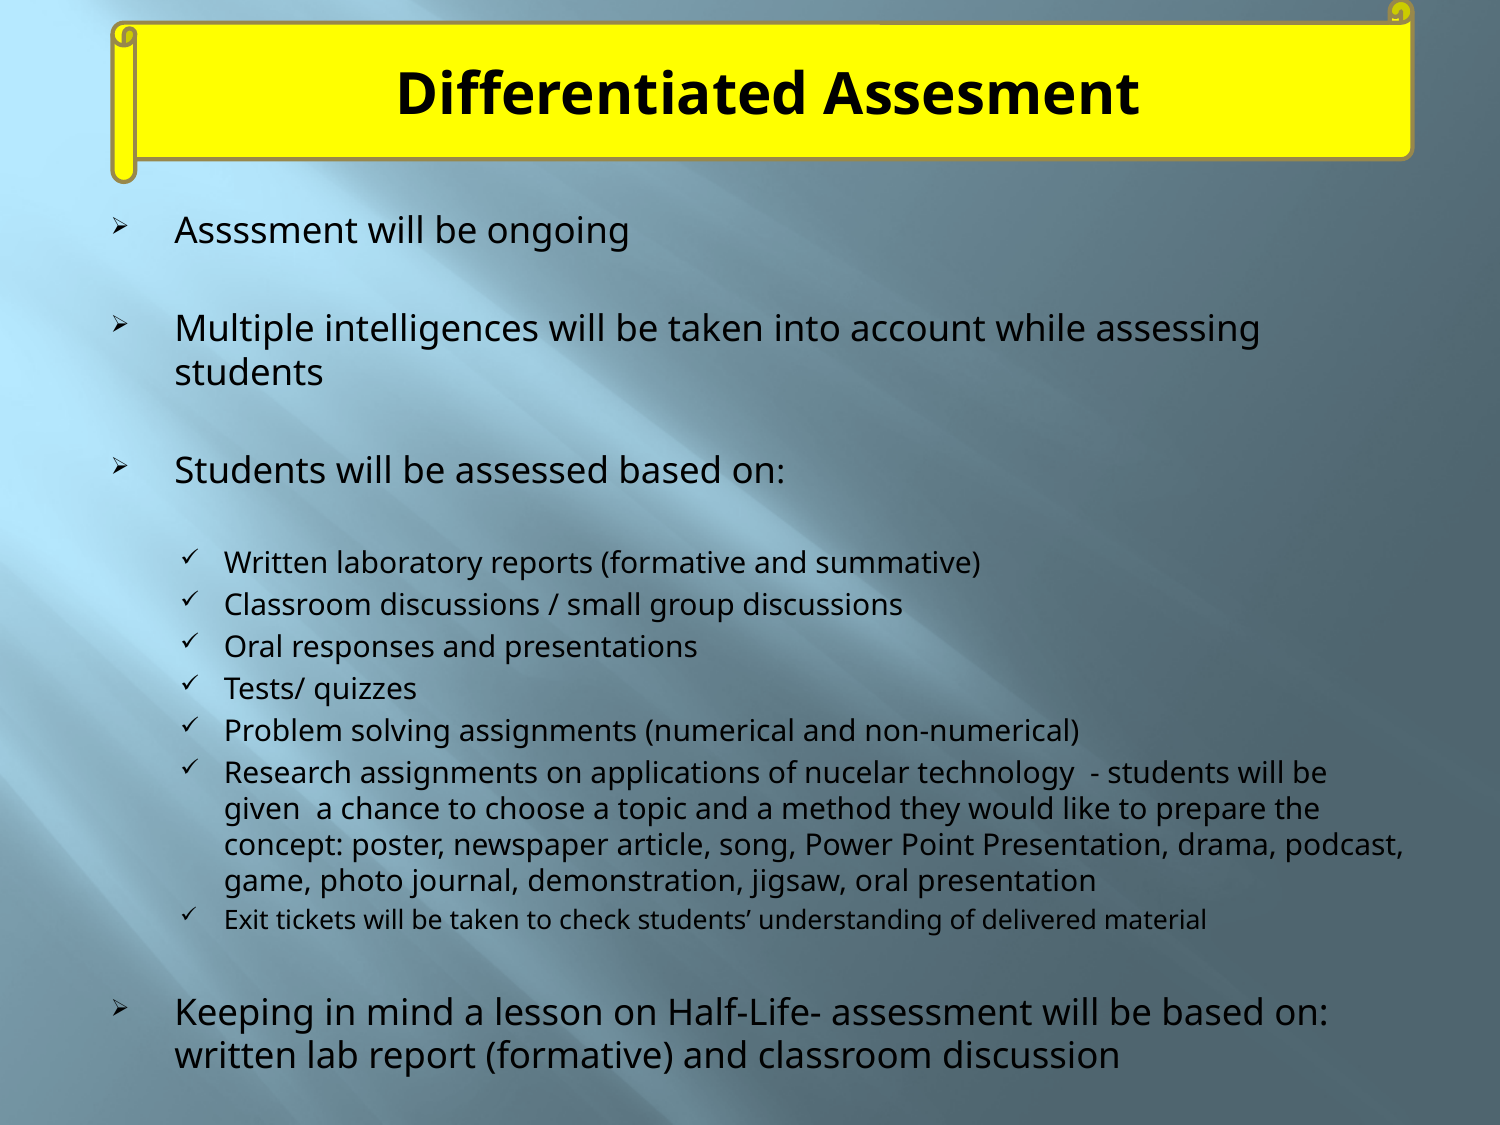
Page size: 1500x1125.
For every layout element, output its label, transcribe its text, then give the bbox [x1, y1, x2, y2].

list Assssment will be ongoing Multiple intelligences will be taken into account while assessing students Students will be assessed based on: Written laboratory reports (formative and summative) Classroom discussions / small group discussions Oral responses and presentations Tests/ quizzes Problem solving assignments (numerical and non-numerical) Research assignments on applications of nucelar technology - students will be given a chance to choose a topic and a method they would like to prepare the concept: poster, newspaper article, song, Power Point Presentation, drama, podcast, game, photo journal, demonstration, jigsaw, oral presentation Exit tickets will be taken to check students’ understanding of delivered material Keeping in mind a lesson on Half-Life- assessment will be based on: written lab report (formative) and classroom discussion [75, 200, 1425, 1088]
text_box Differentiated Assesment [110, 0, 1415, 185]
